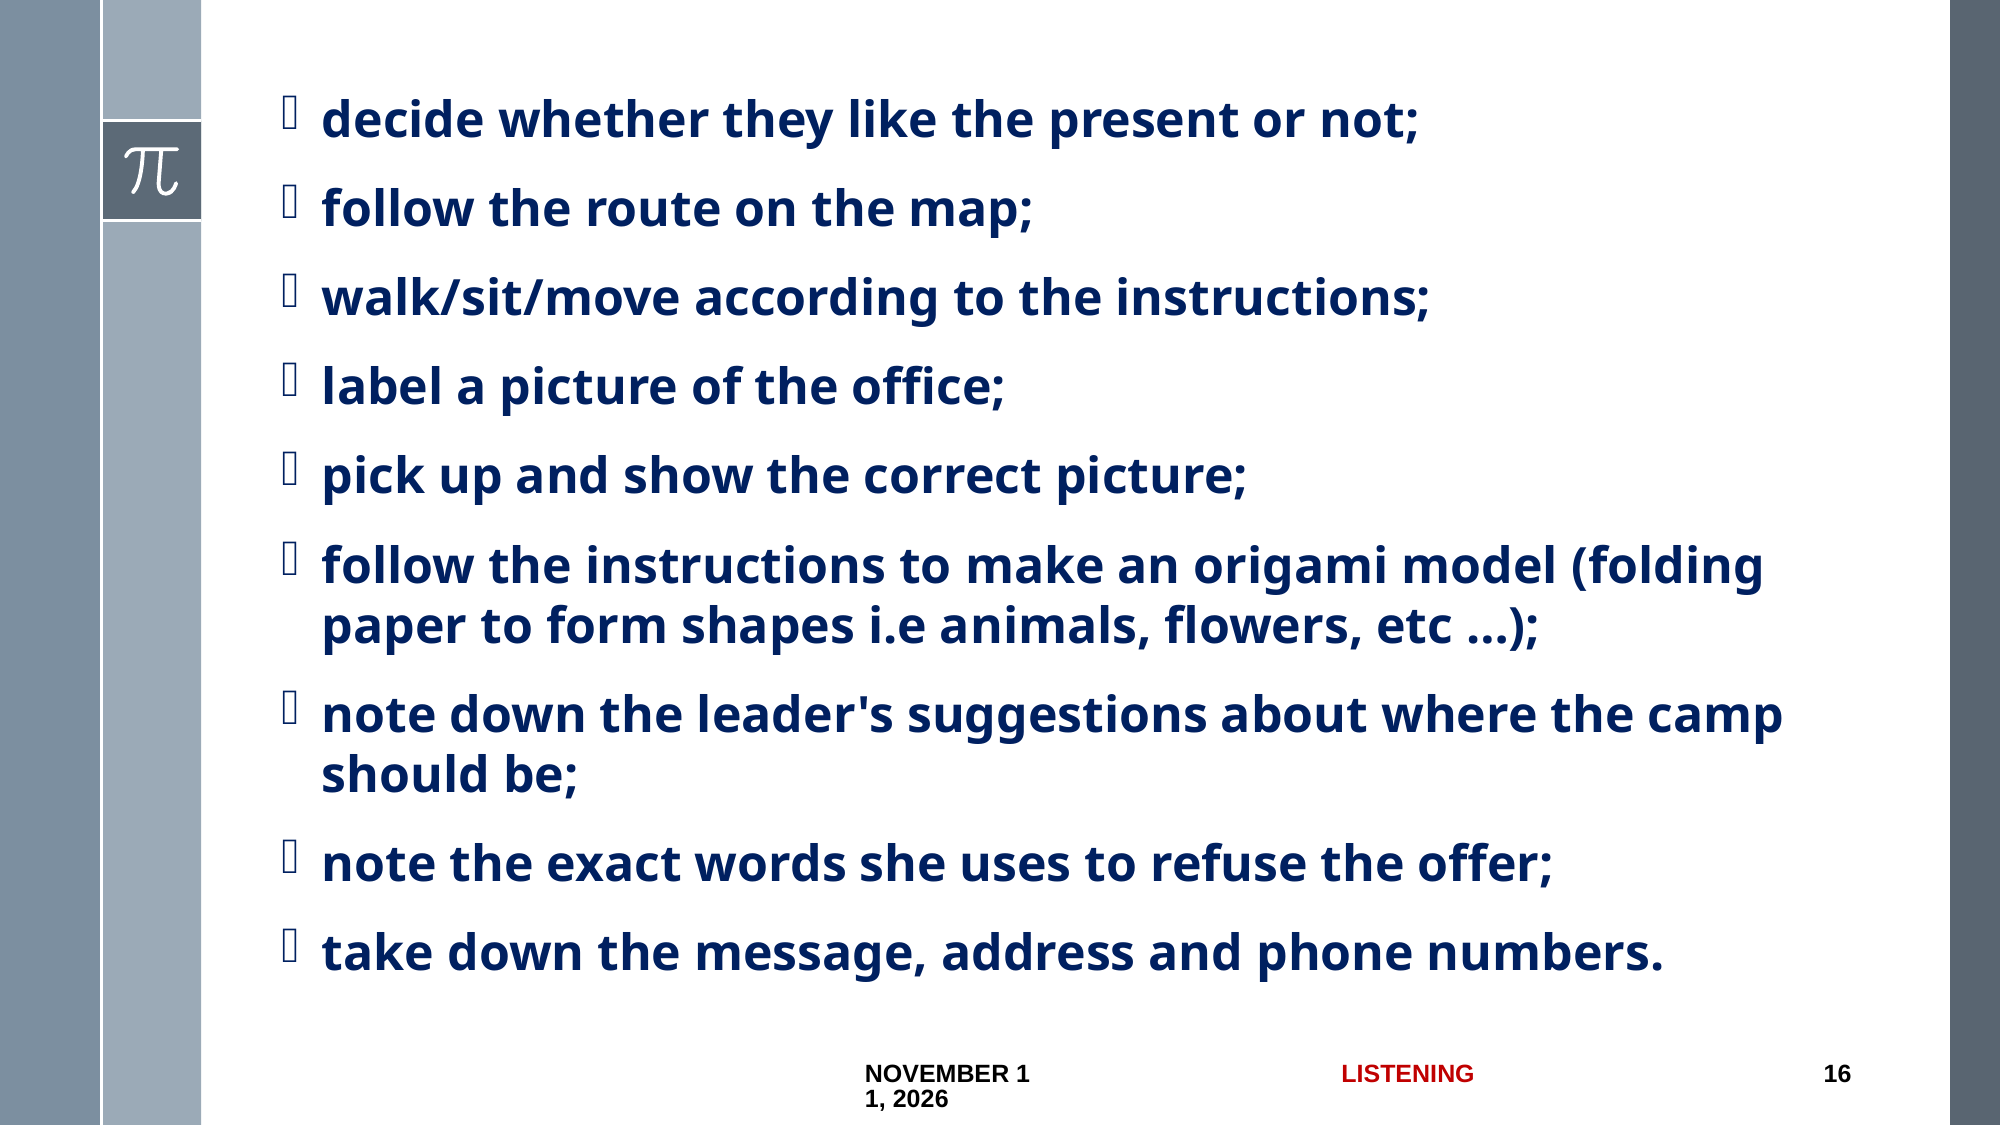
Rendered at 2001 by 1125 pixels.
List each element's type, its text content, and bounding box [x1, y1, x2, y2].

list decide whether they like the present or not; follow the route on the map; walk/sit/move according to the instructions; label a picture of the office; pick up and show the correct picture; follow the instructions to make an origami model (folding paper to form shapes i.e animals, flowers, etc …); note down the leader's suggestions about where the camp should be; note the exact words she uses to refuse the offer; take down the message, address and phone numbers. [266, 79, 1867, 965]
footer Listening [1082, 1042, 1735, 1103]
slide_number 16 [1766, 1042, 1867, 1103]
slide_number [849, 1042, 1050, 1103]
